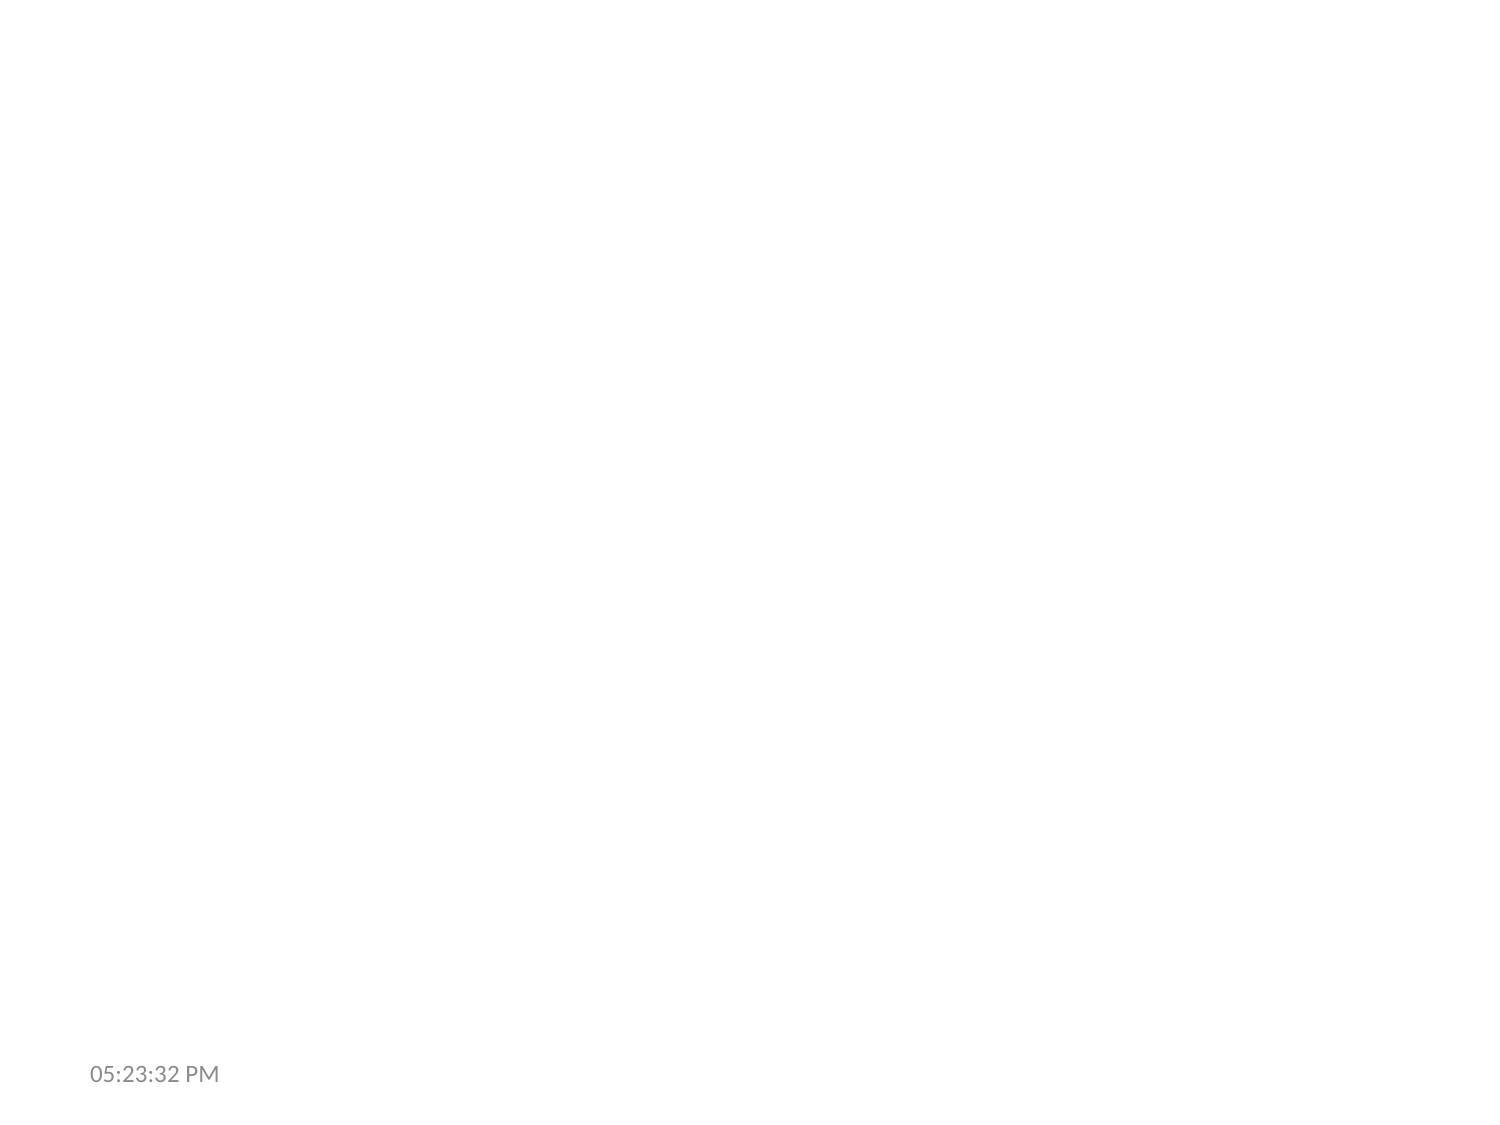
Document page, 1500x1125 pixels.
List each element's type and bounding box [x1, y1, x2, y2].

slide_number [75, 1042, 425, 1103]
